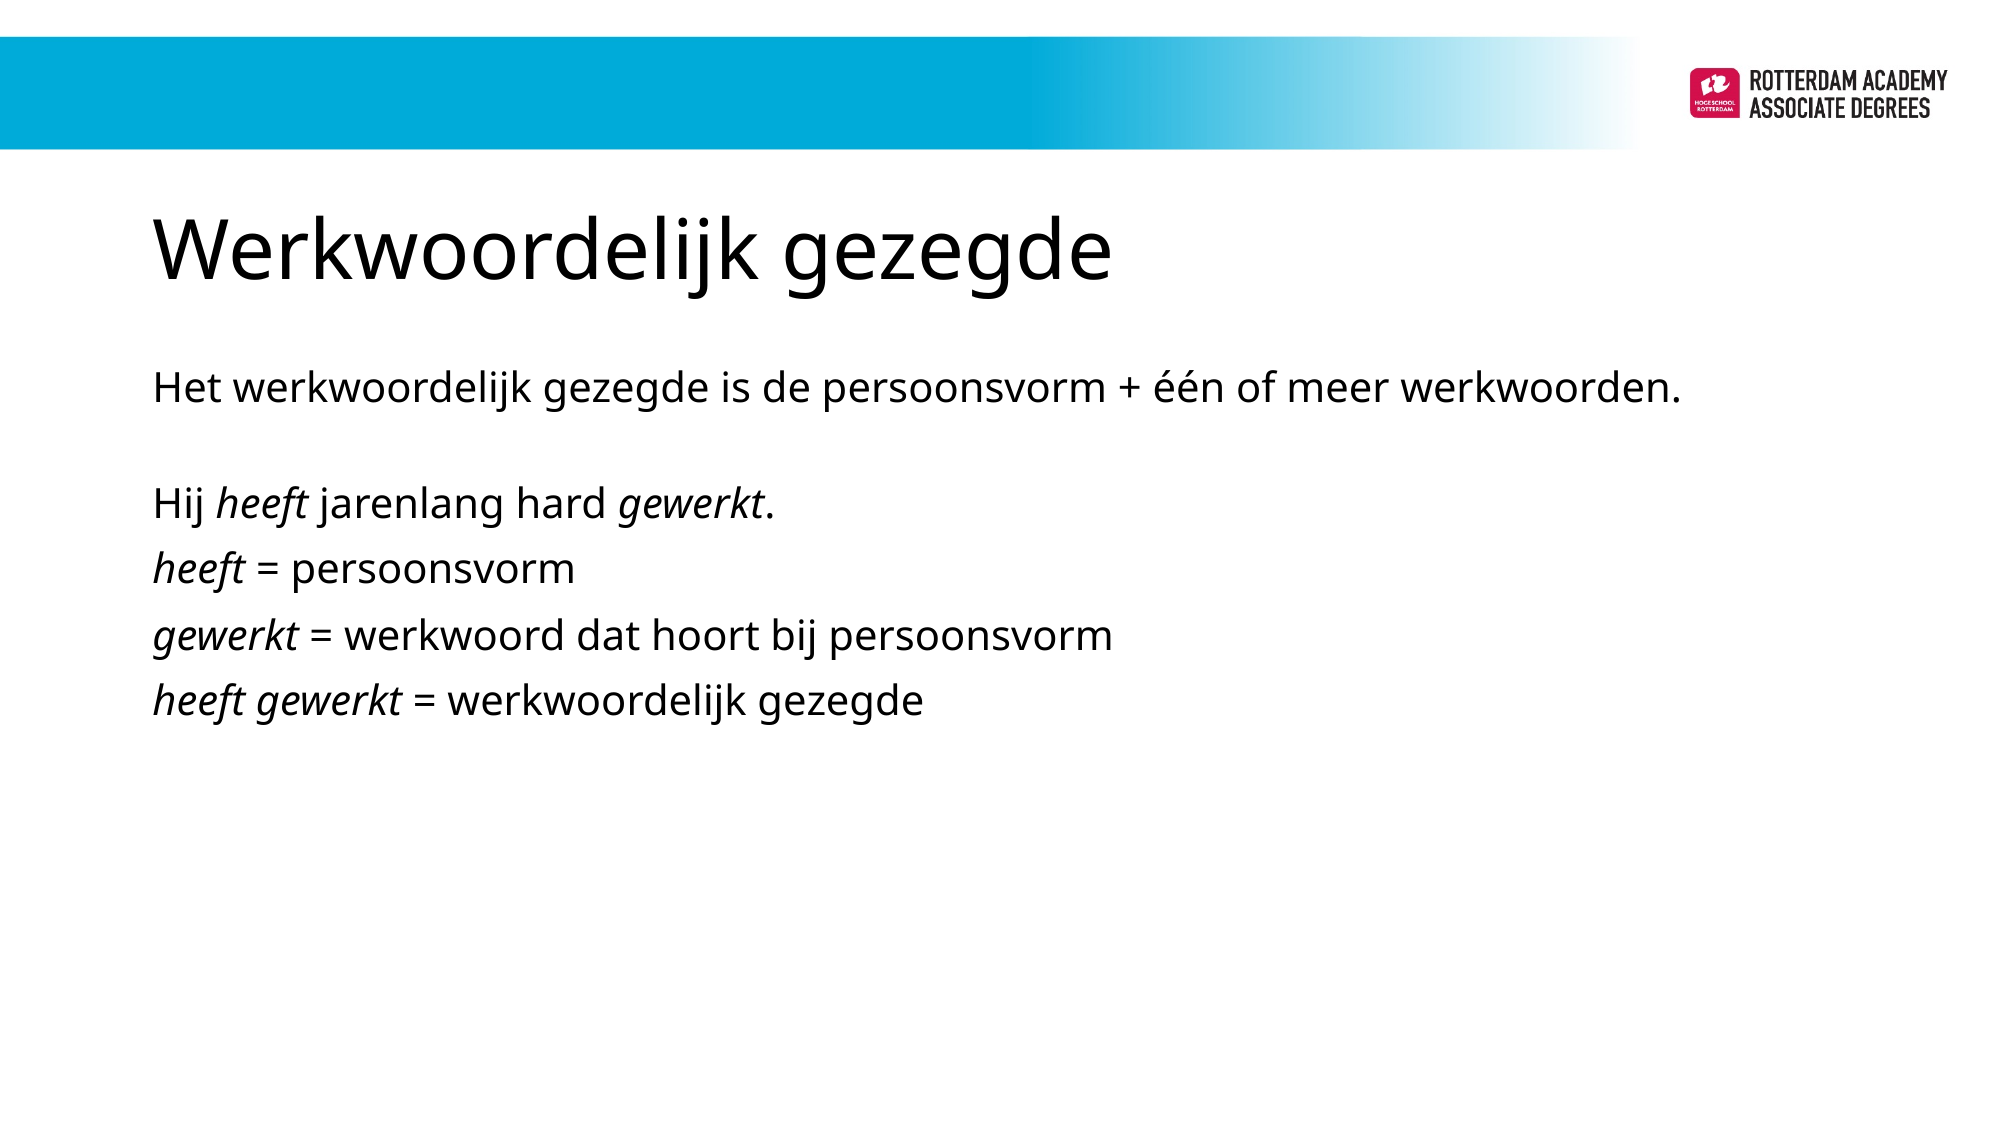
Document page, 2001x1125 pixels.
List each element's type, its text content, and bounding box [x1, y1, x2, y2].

title Werkwoordelijk gezegde [137, 175, 1863, 329]
list Het werkwoordelijk gezegde is de persoonsvorm + één of meer werkwoorden. Hij heeft jarenlang hard gewerkt. heeft = persoonsvorm gewerkt = werkwoord dat hoort bij persoonsvorm heeft gewerkt = werkwoordelijk gezegde [137, 358, 1863, 1053]
picture [0, 0, 2000, 184]
